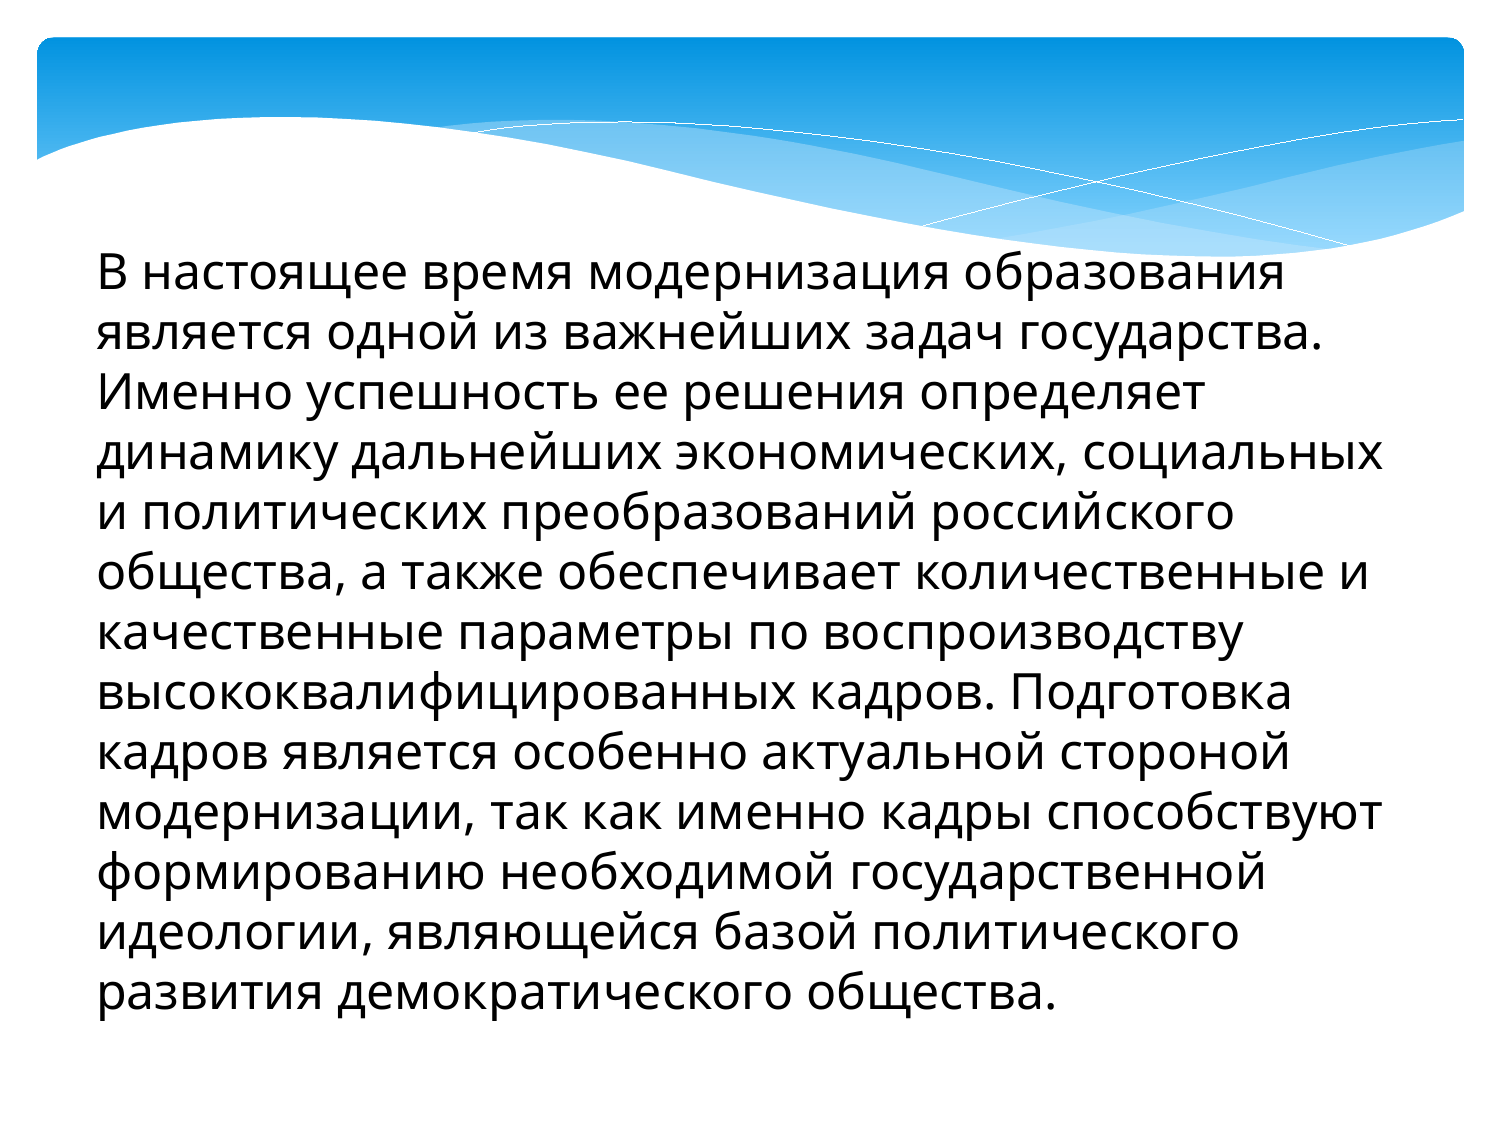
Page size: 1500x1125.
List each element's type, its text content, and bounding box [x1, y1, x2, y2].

text_box В настоящее время модернизация образования является одной из важнейших задач государства. Именно успешность ее решения определяет динамику дальнейших экономических, социальных и политических преобразований российского общества, а также обеспечивает количественные и качественные параметры по воспроизводству высококвалифицированных кадров. Подготовка кадров является особенно актуальной стороной модернизации, так как именно кадры способствуют формированию необходимой государственной идеологии, являющейся базой политического развития демократического общества. [81, 231, 1417, 1027]
